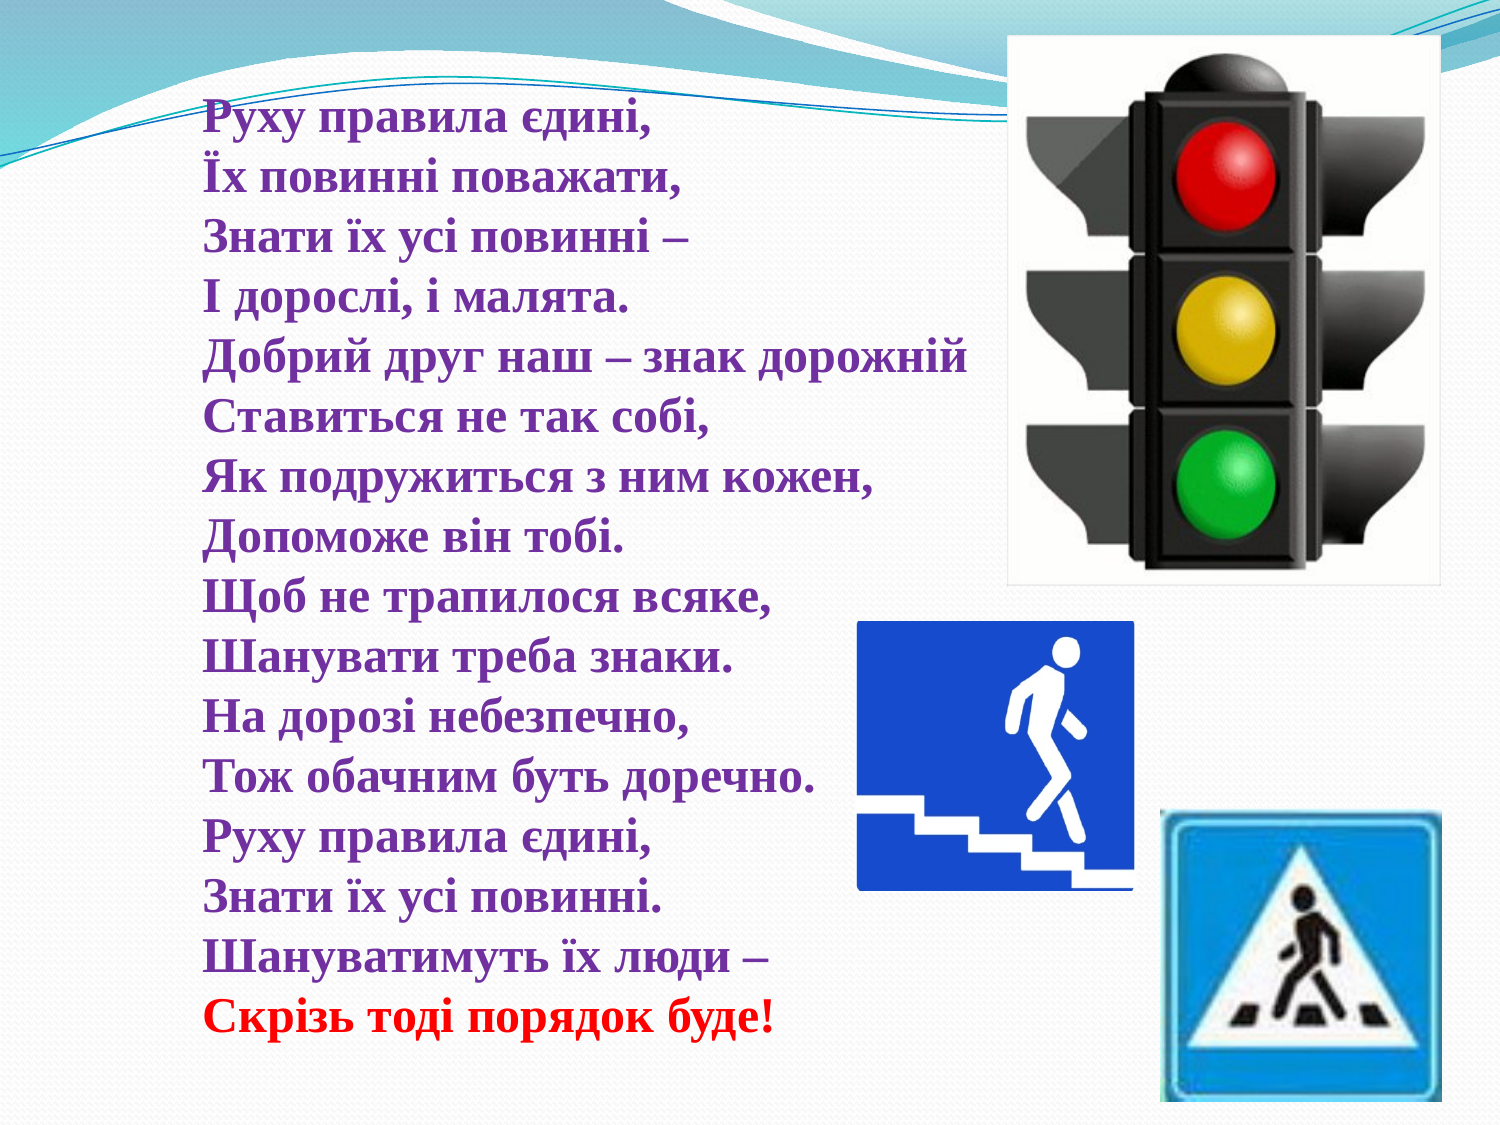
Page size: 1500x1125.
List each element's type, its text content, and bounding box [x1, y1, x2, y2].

picture [1159, 808, 1442, 1102]
text_box Руху правила єдині, Їх повинні поважати, Знати їх усі повинні – І дорослі, і малята. Добрий друг наш – знак дорожній Ставиться не так собі, Як подружиться з ним кожен, Допоможе він тобі. Щоб не трапилося всяке, Шанувати треба знаки. На дорозі небезпечно, Тож обачним буть доречно. Руху правила єдині, Знати їх усі повинні. Шануватимуть їх люди – Скрізь тоді порядок буде! [187, 75, 1149, 1111]
picture [1007, 34, 1441, 587]
picture [855, 620, 1137, 891]
